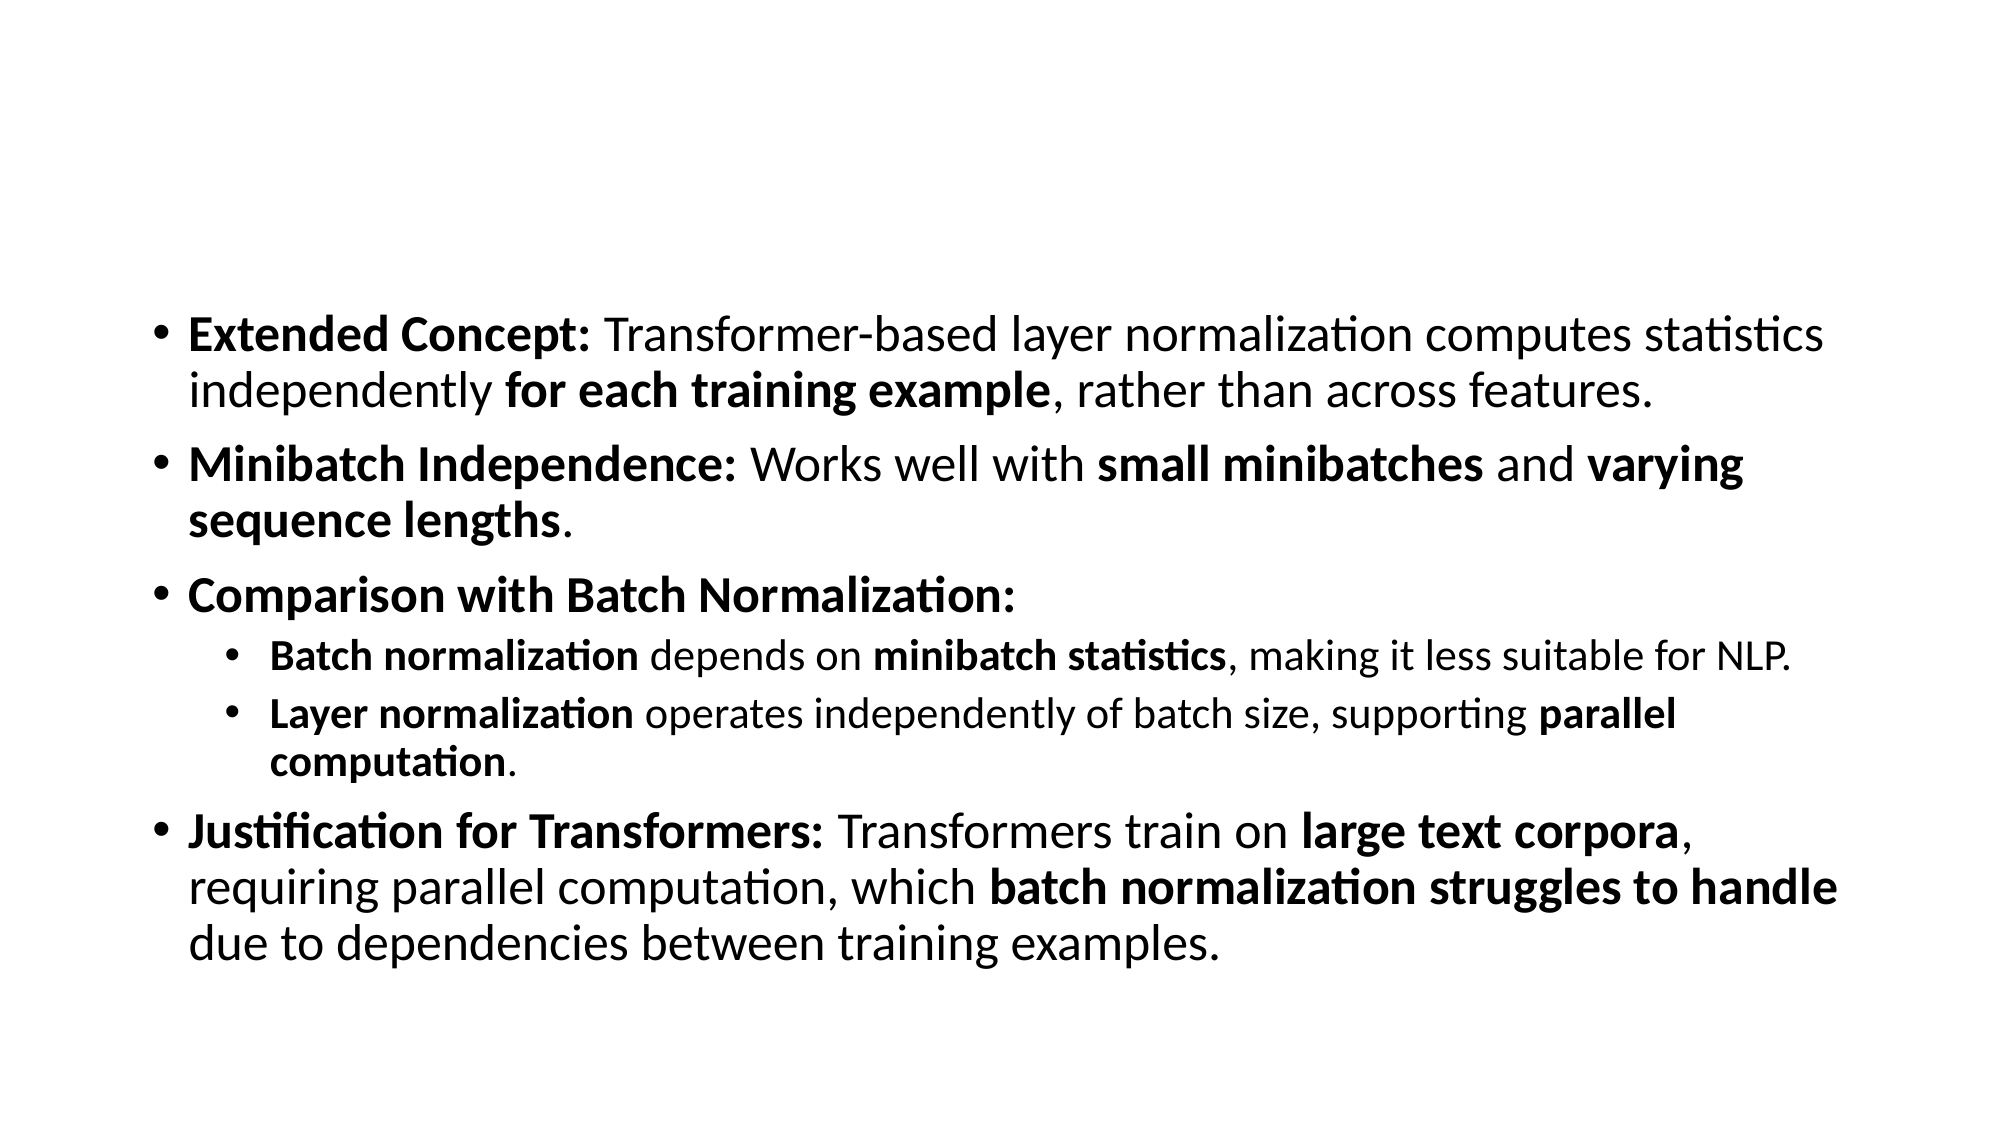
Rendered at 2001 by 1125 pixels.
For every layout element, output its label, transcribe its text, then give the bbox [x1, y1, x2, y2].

list Extended Concept: Transformer-based layer normalization computes statistics independently for each training example, rather than across features. Minibatch Independence: Works well with small minibatches and varying sequence lengths. Comparison with Batch Normalization: Batch normalization depends on minibatch statistics, making it less suitable for NLP. Layer normalization operates independently of batch size, supporting parallel computation. Justification for Transformers: Transformers train on large text corpora, requiring parallel computation, which batch normalization struggles to handle due to dependencies between training examples. [137, 299, 1863, 1014]
